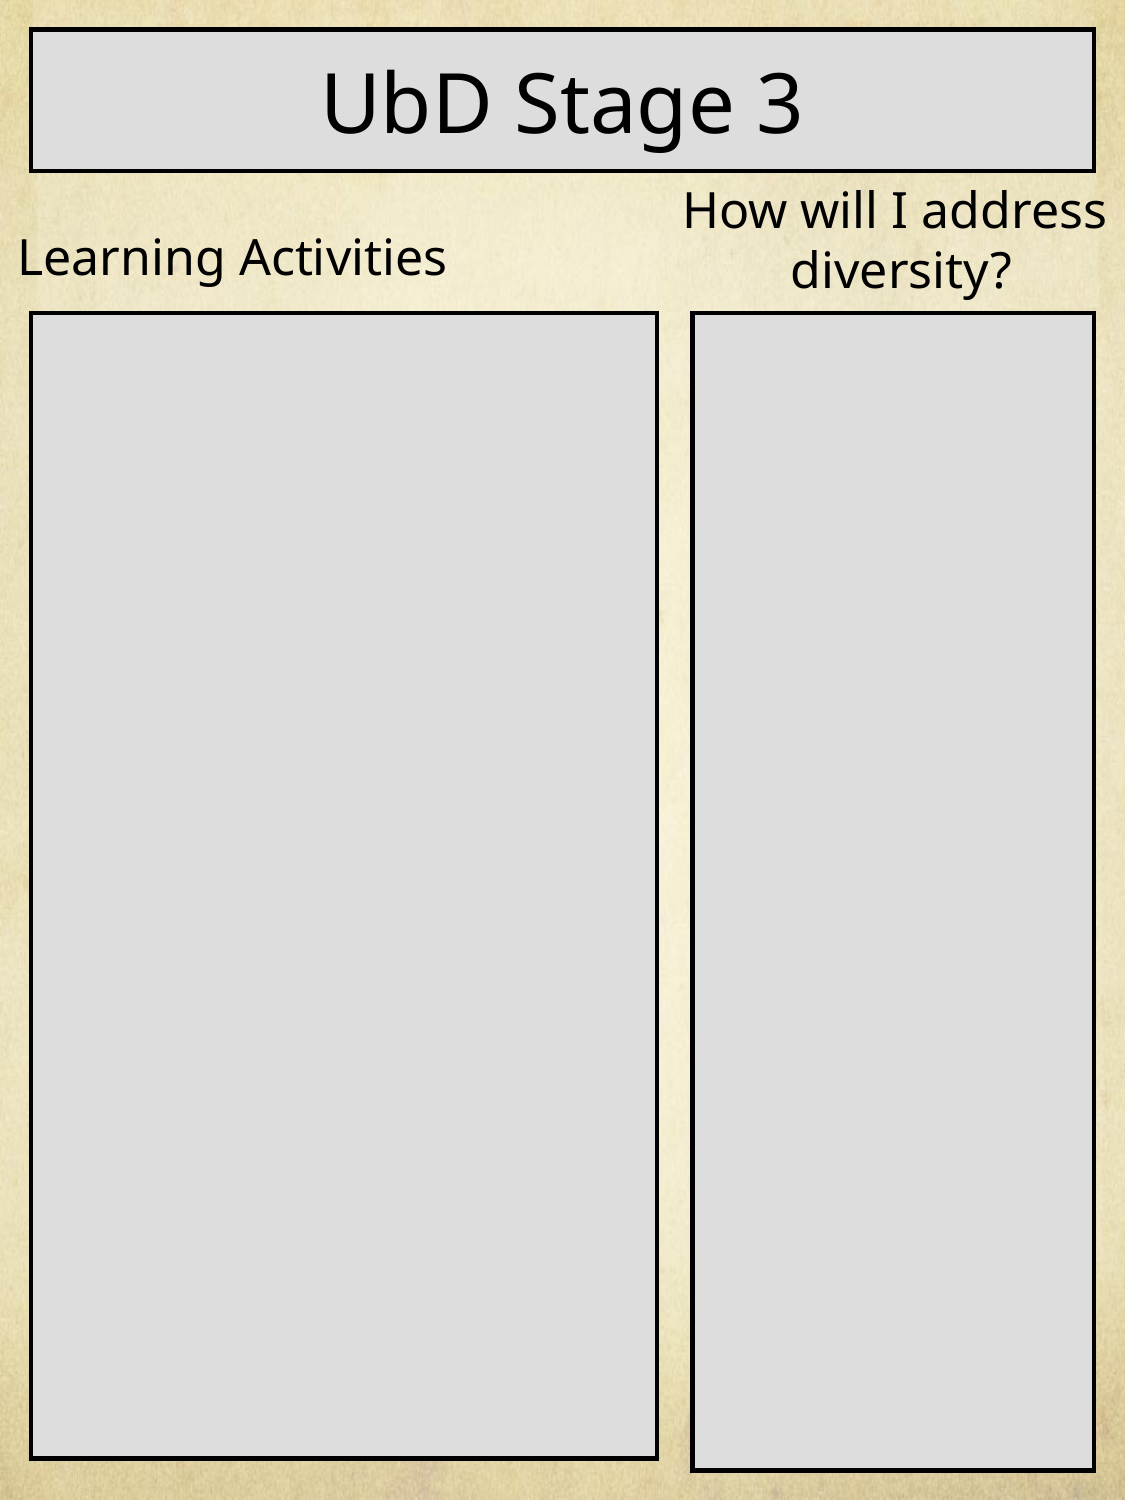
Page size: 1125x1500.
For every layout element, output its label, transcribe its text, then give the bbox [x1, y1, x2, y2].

text_box [692, 312, 1094, 1471]
text_box UbD Stage 3 [30, 29, 1094, 172]
text_box How will I address diversity? [667, 171, 1125, 306]
picture [0, 0, 1125, 1500]
text_box Learning Activities [2, 218, 463, 294]
text_box [31, 312, 657, 1459]
